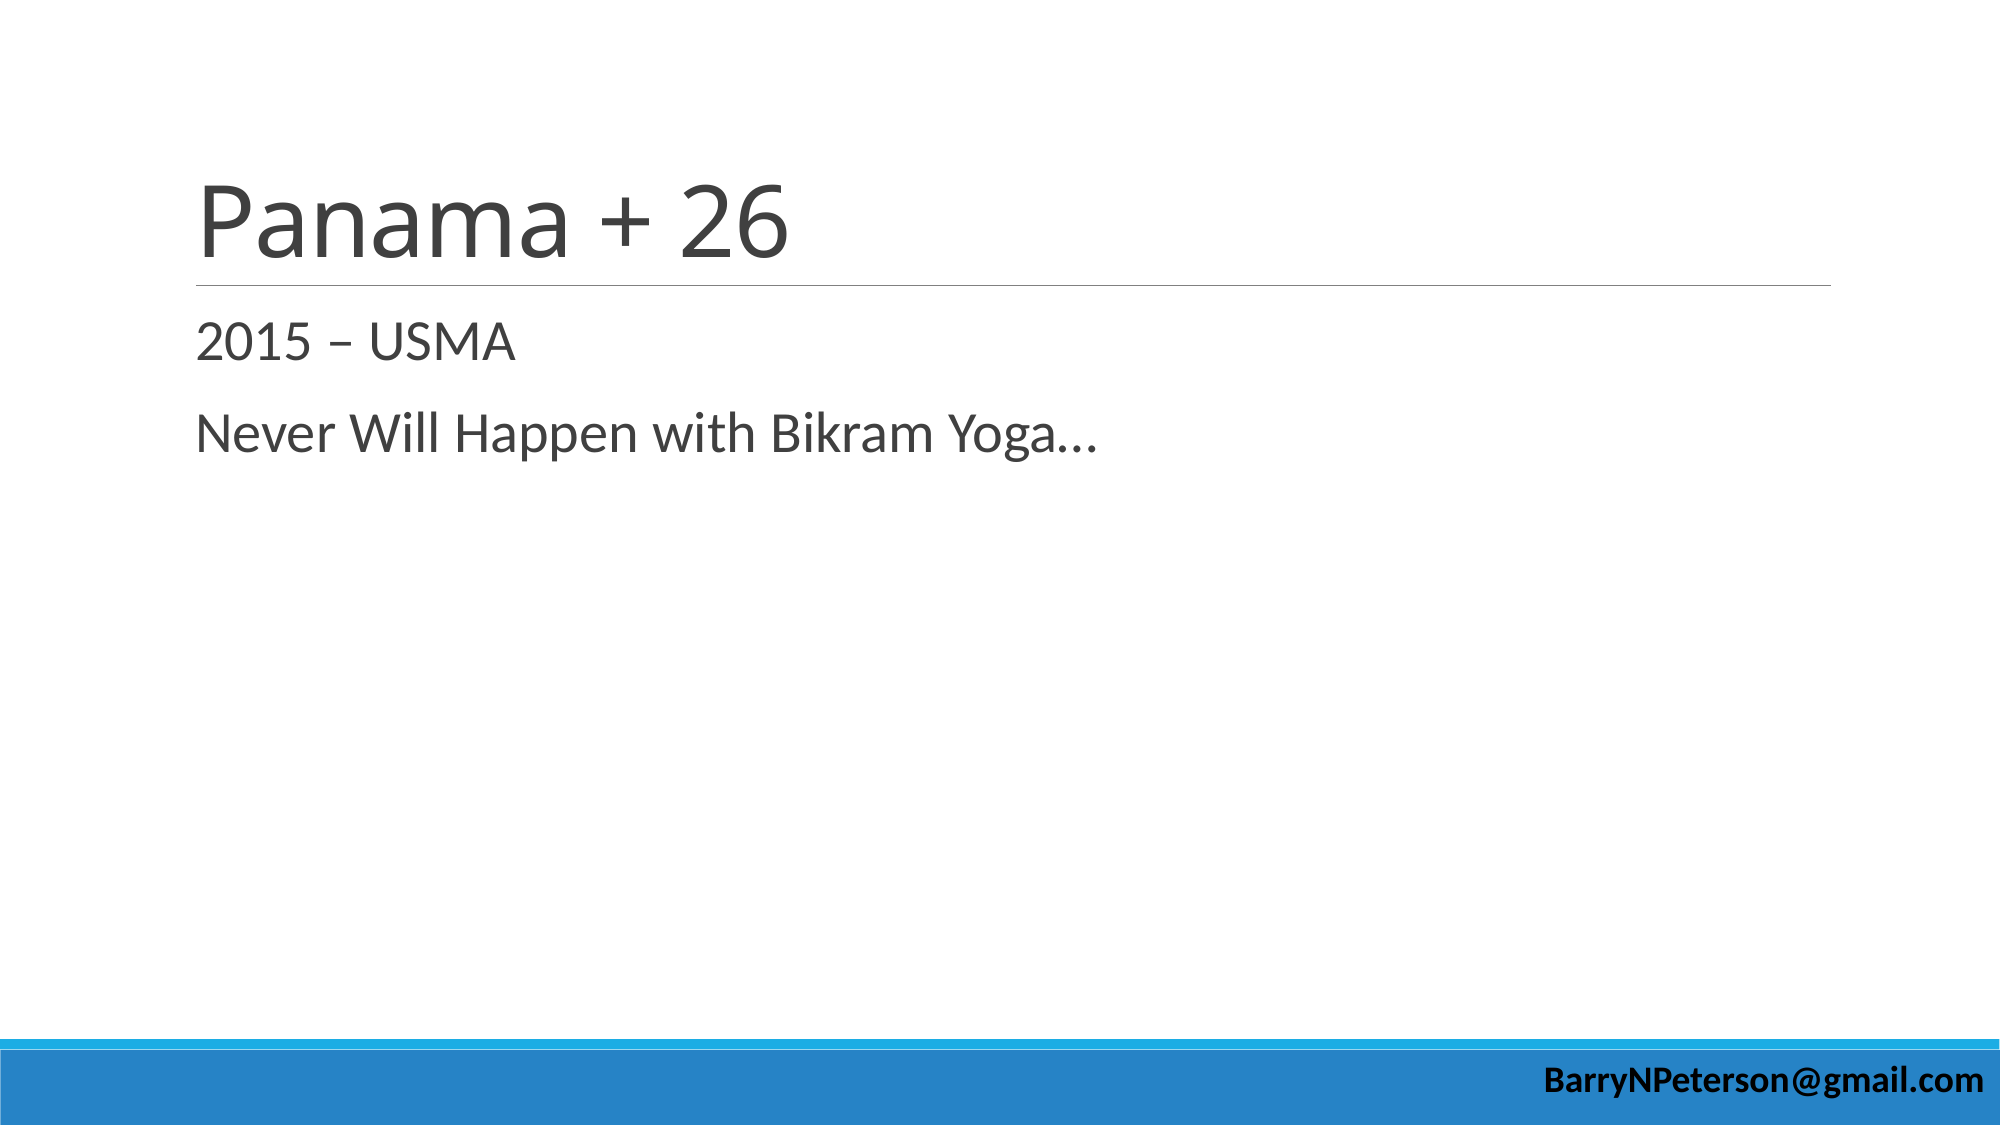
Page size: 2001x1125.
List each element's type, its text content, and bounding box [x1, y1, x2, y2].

text_box BarryNPeterson@gmail.com [999, 1047, 2000, 1108]
list 2015 – USMA Never Will Happen with Bikram Yoga… [180, 302, 1830, 963]
title Panama + 26 [180, 47, 1830, 285]
